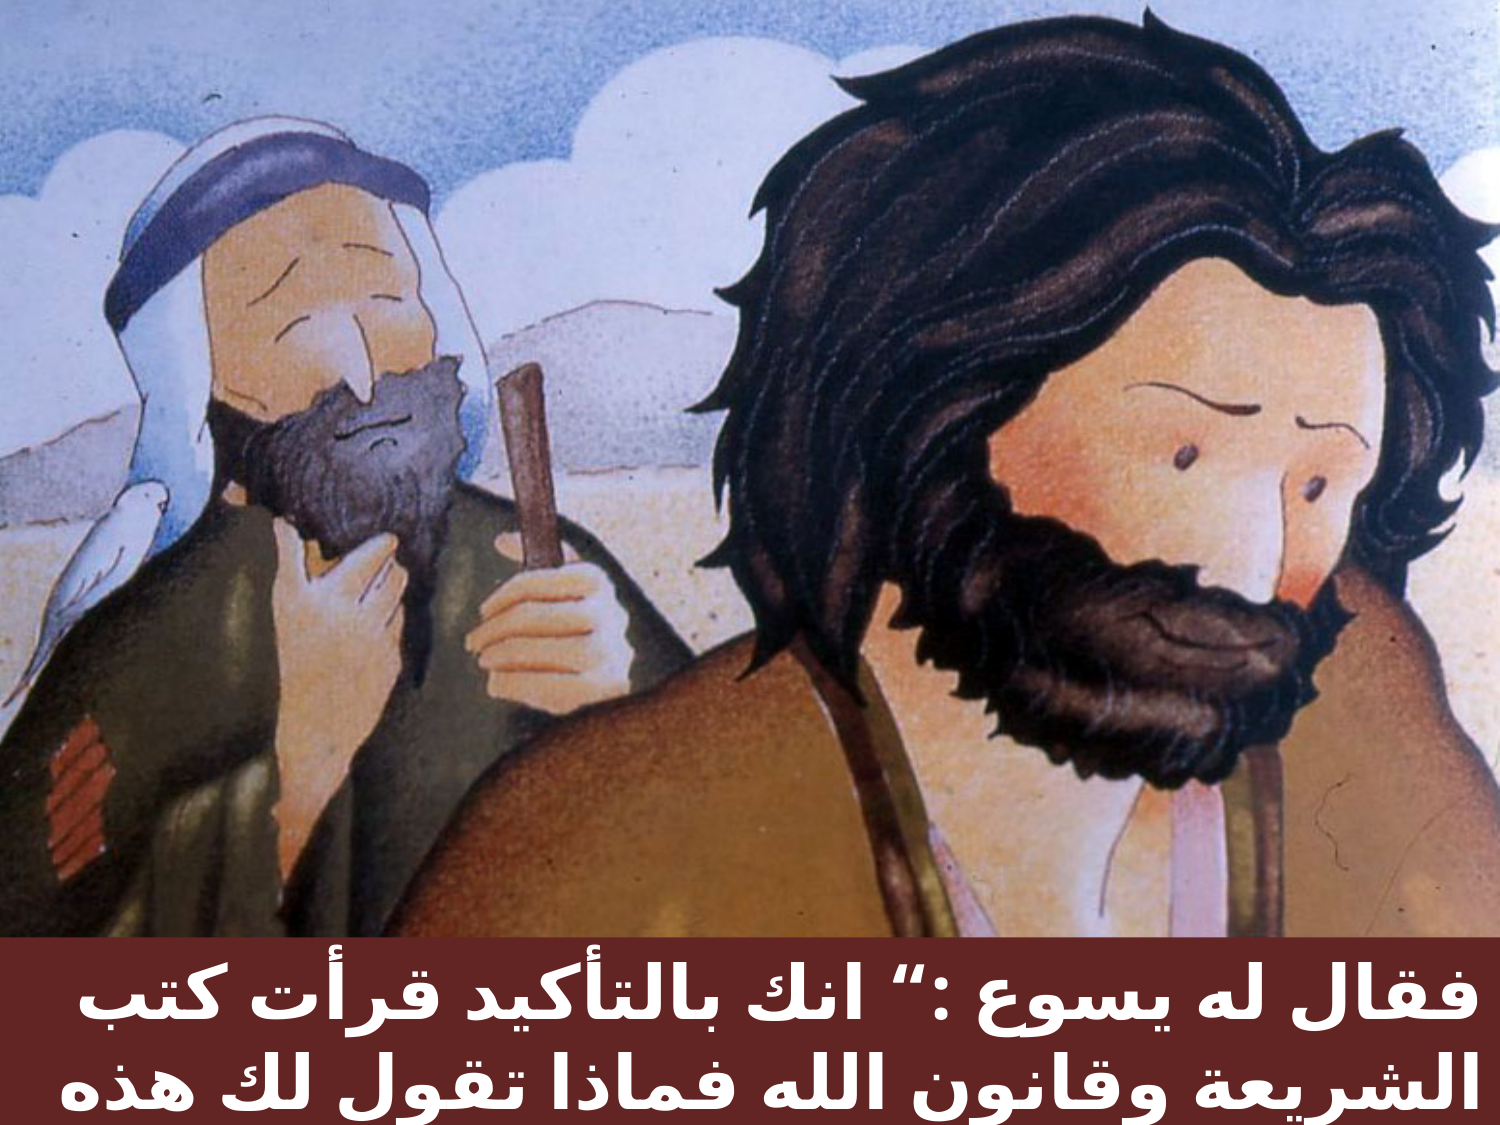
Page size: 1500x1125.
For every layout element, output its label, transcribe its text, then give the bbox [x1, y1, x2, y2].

picture [0, 0, 1500, 938]
text_box فقال له يسوع :“ انك بالتأكيد قرأت كتب الشريعة وقانون الله فماذا تقول لك هذه الكتب ” ؟ [0, 946, 1500, 1125]
